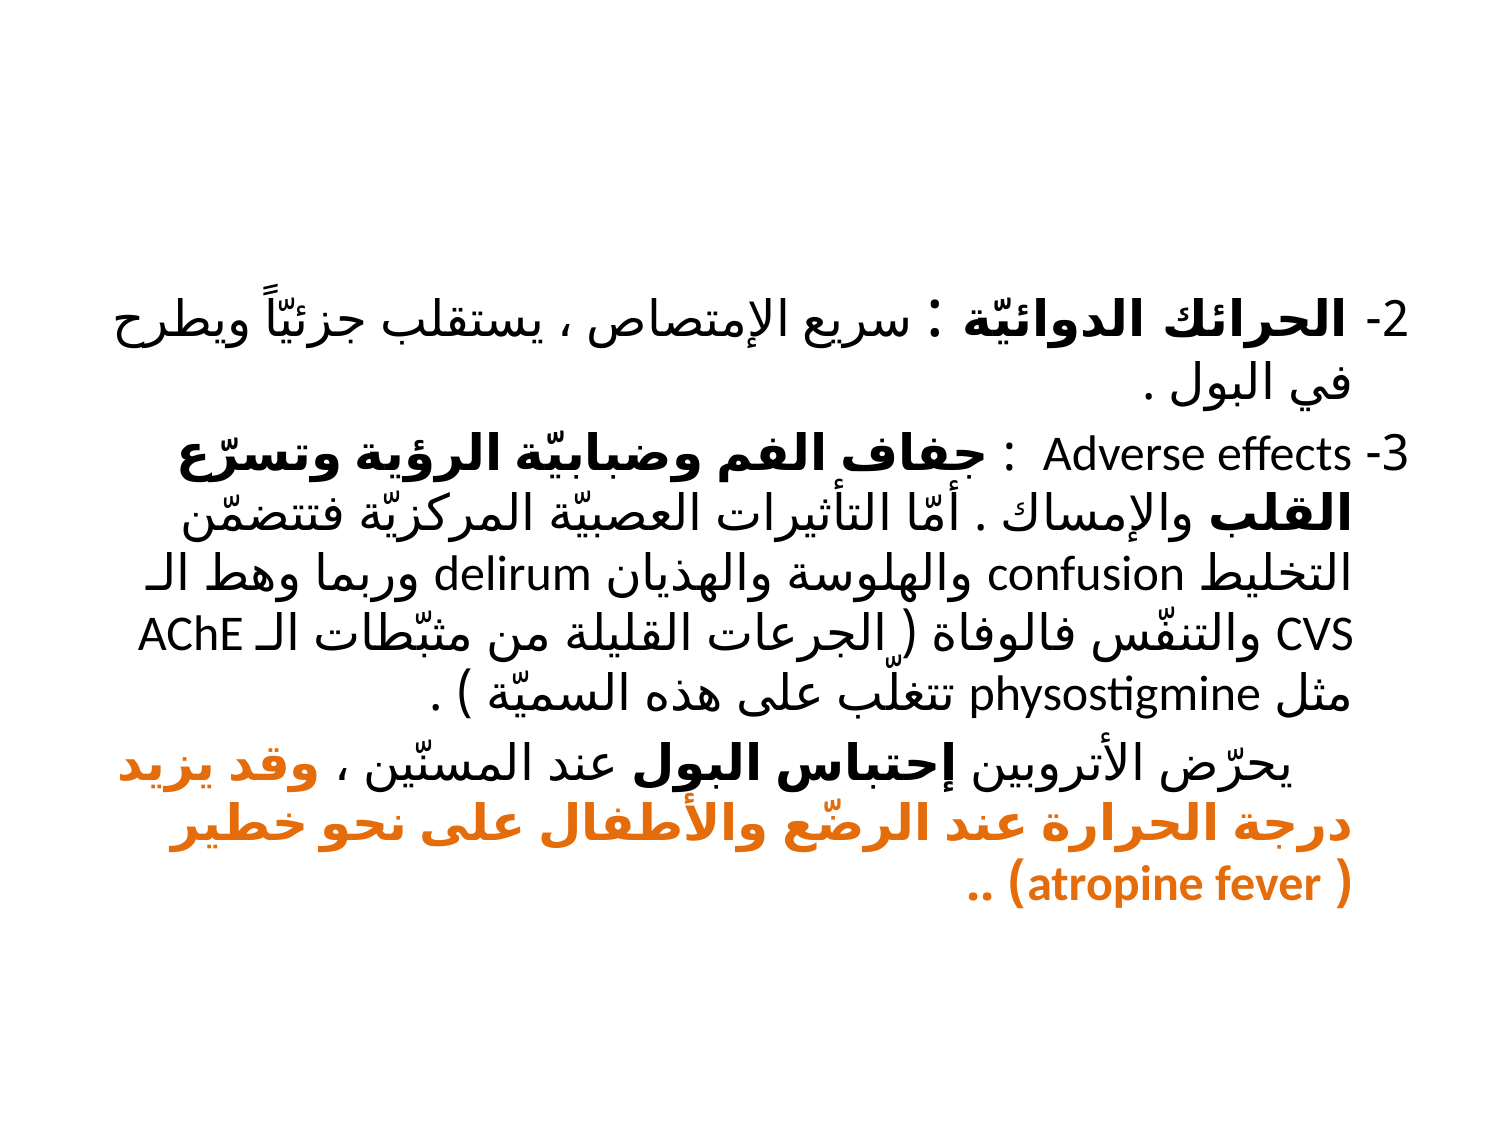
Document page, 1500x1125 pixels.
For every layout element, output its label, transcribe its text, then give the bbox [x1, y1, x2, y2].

list 2- الحرائك الدوائيّة : سريع الإمتصاص ، يستقلب جزئيّاً ويطرح في البول . 3- Adverse effects : جفاف الفم وضبابيّة الرؤية وتسرّع القلب والإمساك . أمّا التأثيرات العصبيّة المركزيّة فتتضمّن التخليط confusion والهلوسة والهذيان delirum وربما وهط الـ CVS والتنفّس فالوفاة ( الجرعات القليلة من مثبّطات الـ AChE مثل physostigmine تتغلّب على هذه السميّة ) . يحرّض الأتروبين إحتباس البول عند المسنّين ، وقد يزيد درجة الحرارة عند الرضّع والأطفال على نحو خطير ( atropine fever) .. [58, 262, 1425, 1005]
